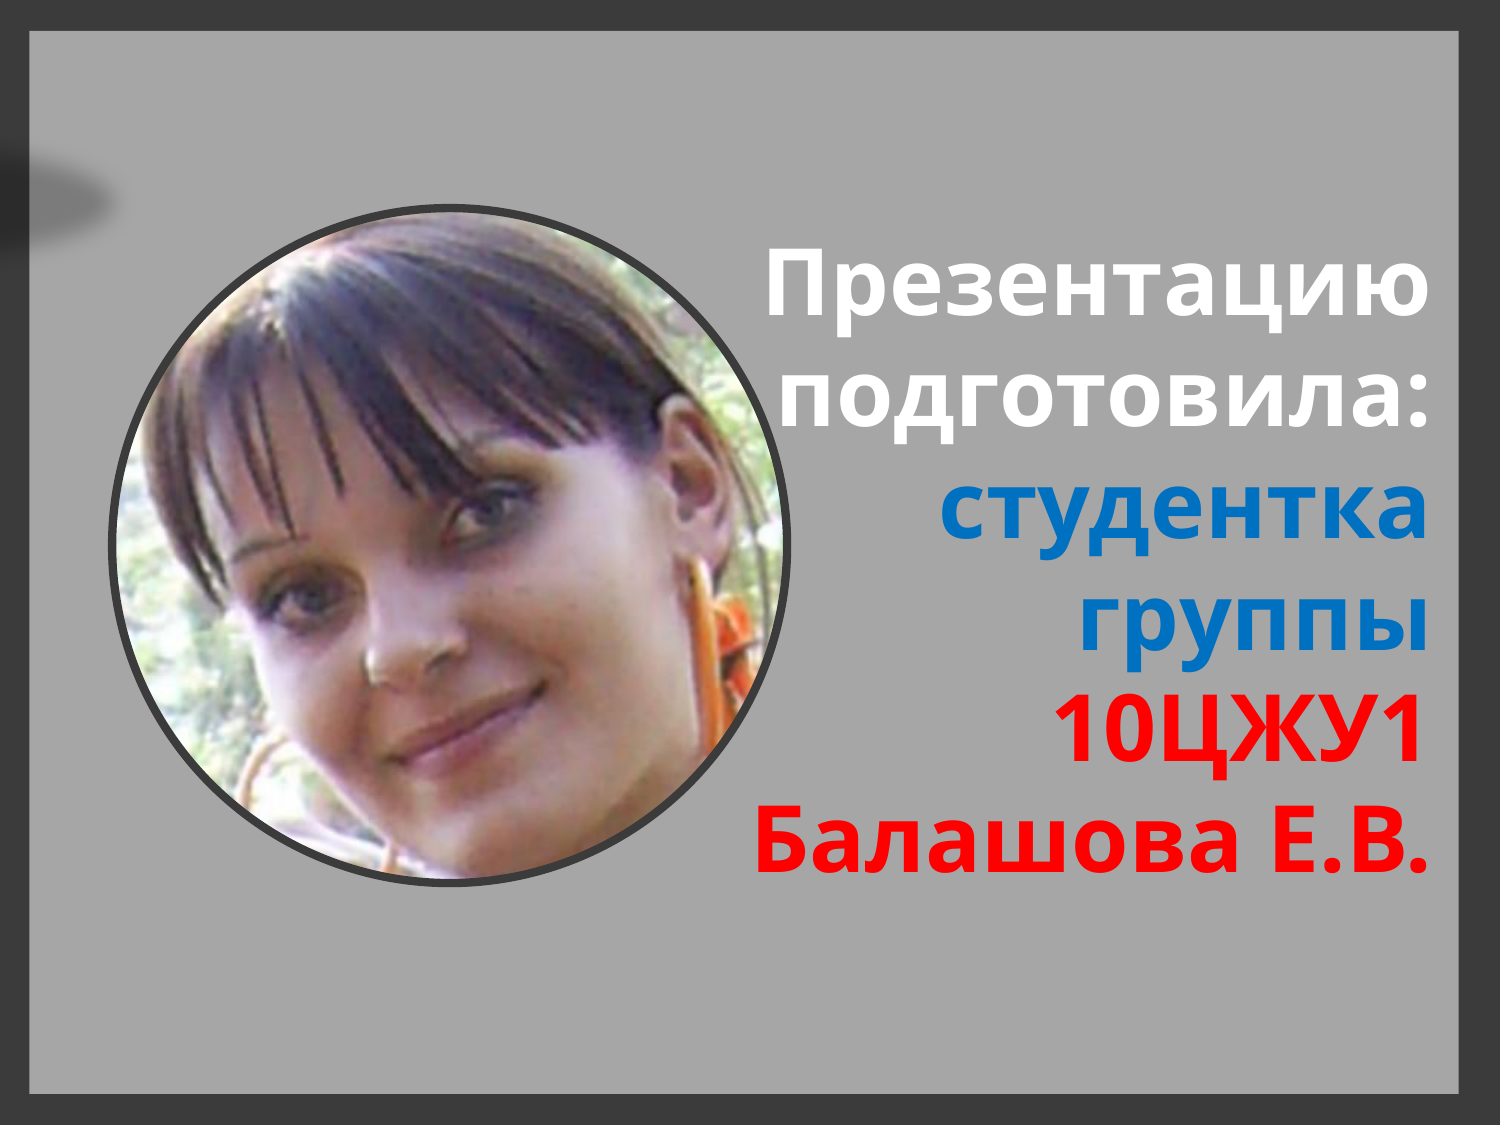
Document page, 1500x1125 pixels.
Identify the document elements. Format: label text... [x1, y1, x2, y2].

picture [111, 207, 788, 884]
title Презентацию подготовила: студентка группы 10ЦЖУ1 Балашова Е.В. [738, 196, 1440, 899]
text_box [29, 30, 1459, 1094]
